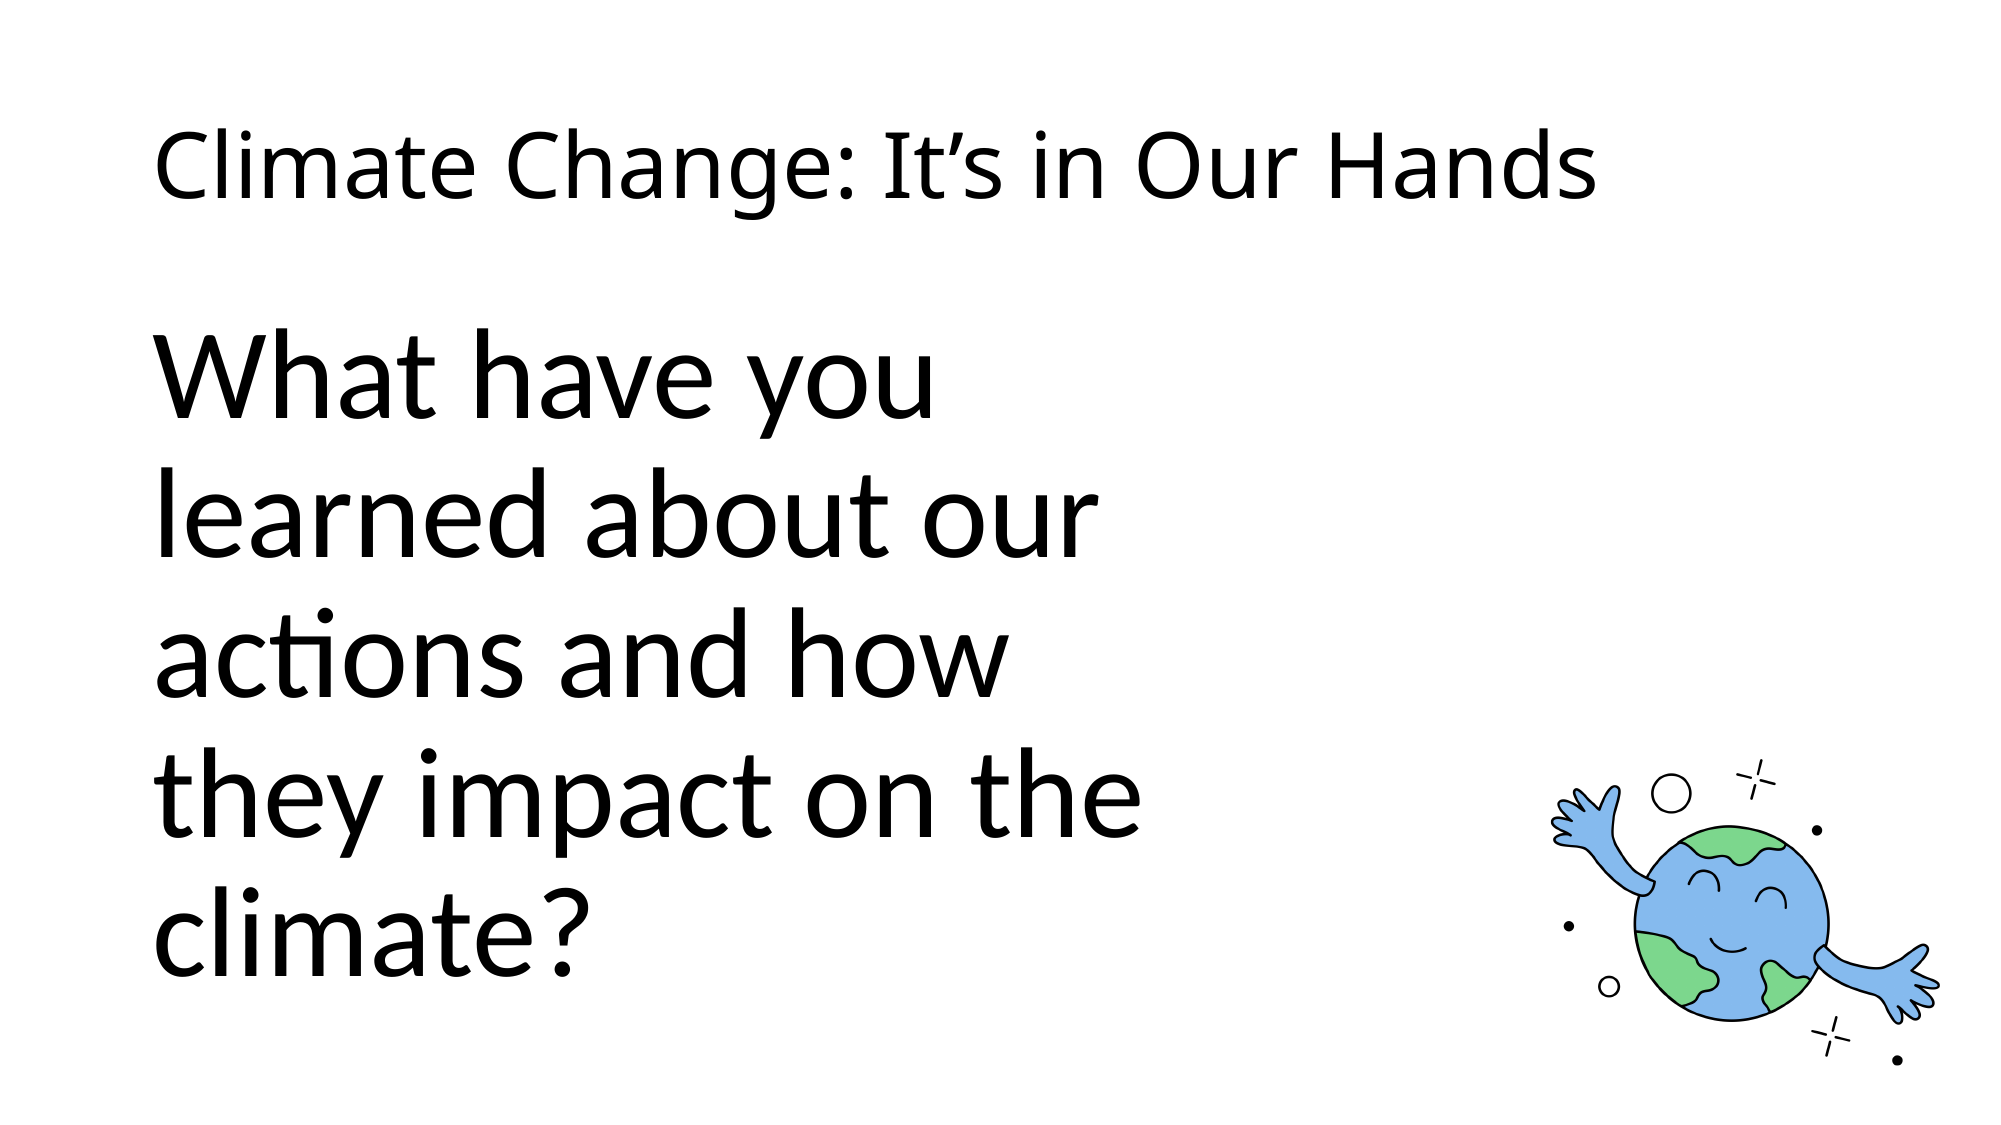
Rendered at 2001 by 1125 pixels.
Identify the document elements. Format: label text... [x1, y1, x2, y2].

title Climate Change: It’s in Our Hands [137, 59, 1863, 278]
list What have you learned about our actions and how they impact on the climate? [137, 299, 1287, 1014]
picture [1550, 759, 1940, 1066]
